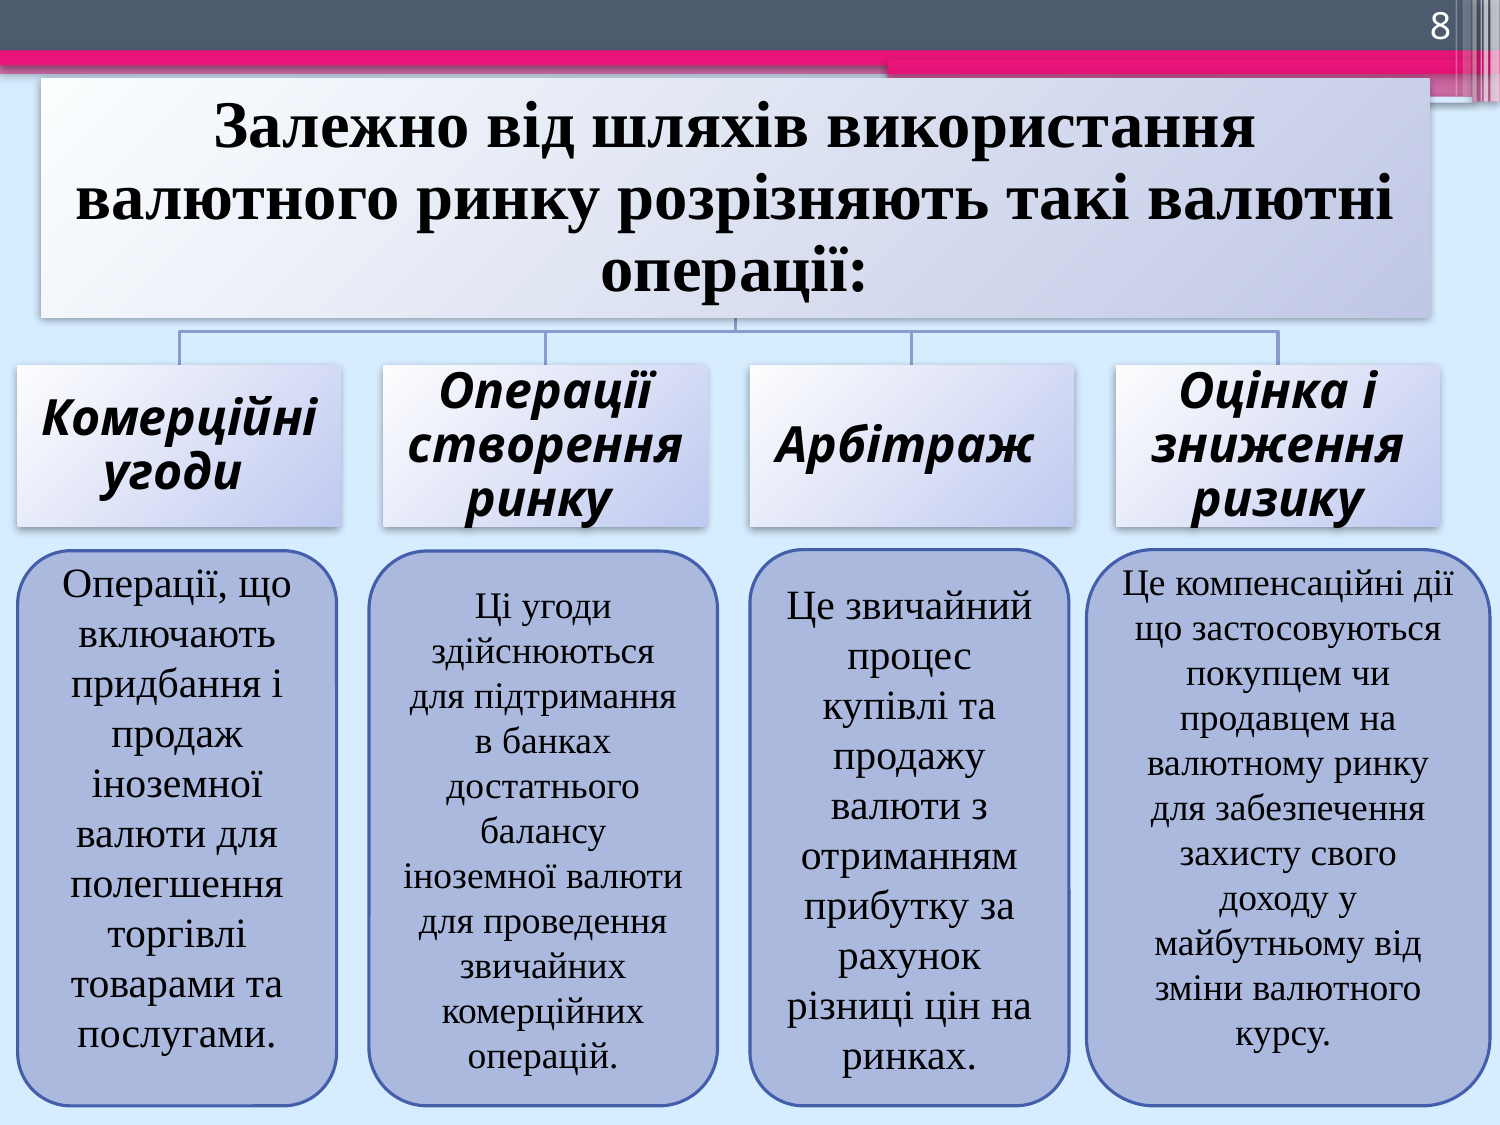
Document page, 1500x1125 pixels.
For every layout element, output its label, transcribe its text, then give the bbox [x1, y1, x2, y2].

slide_number 8 [1341, 0, 1466, 61]
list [0, 77, 1500, 1125]
